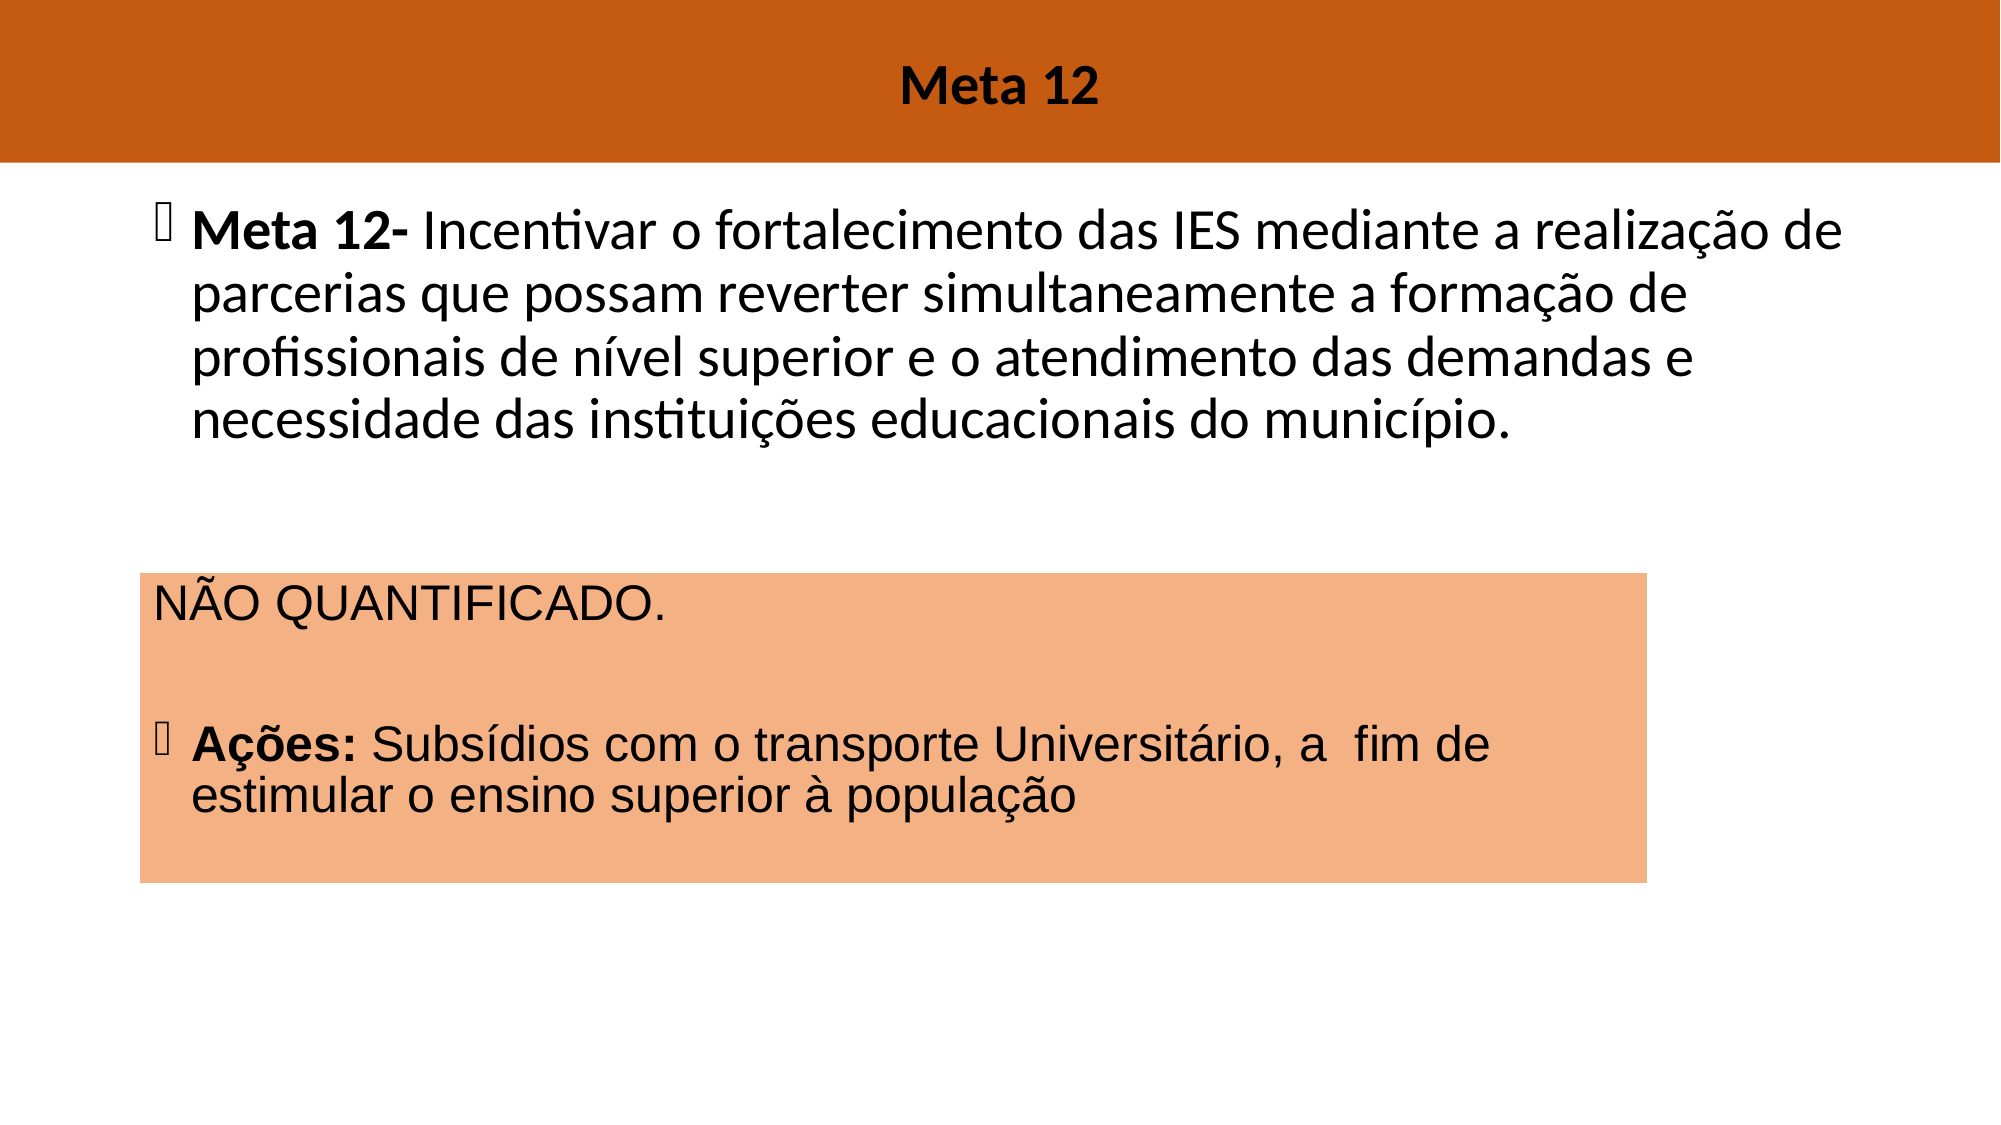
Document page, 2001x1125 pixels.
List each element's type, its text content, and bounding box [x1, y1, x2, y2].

list Meta 12- Incentivar o fortalecimento das IES mediante a realização de parcerias que possam reverter simultaneamente a formação de profissionais de nível superior e o atendimento das demandas e necessidade das instituições educacionais do município. [138, 192, 1864, 1021]
table_header NÃO QUANTIFICADO. Ações: Subsídios com o transporte Universitário, a fim de estimular o ensino superior à população [140, 573, 1647, 883]
title Meta 12 [0, 0, 2000, 163]
